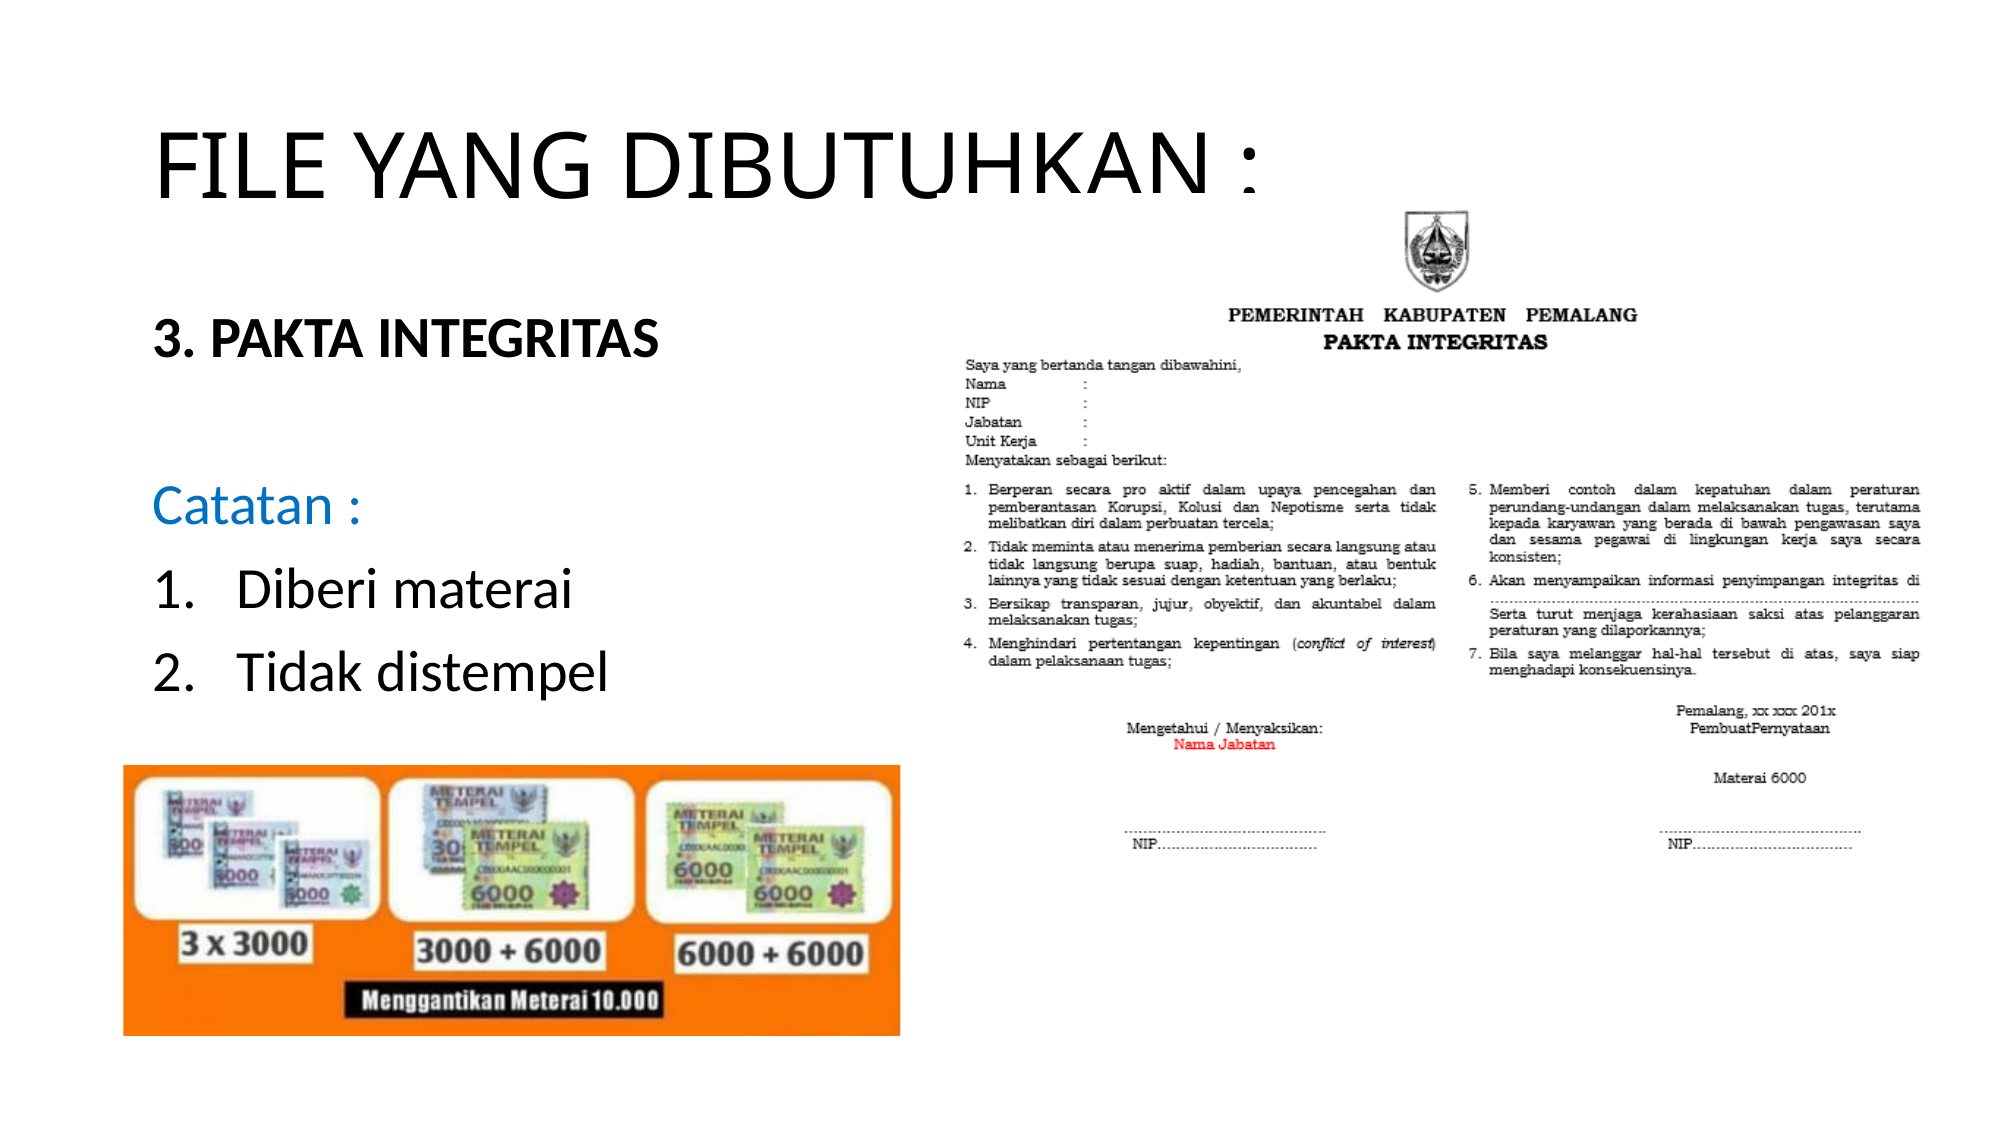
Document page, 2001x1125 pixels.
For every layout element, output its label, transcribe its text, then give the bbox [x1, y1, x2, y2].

picture [123, 765, 901, 1036]
list 3. PAKTA INTEGRITAS Catatan : Diberi materai Tidak distempel [137, 299, 872, 765]
title FILE YANG DIBUTUHKAN : [137, 59, 1863, 278]
picture [936, 193, 1946, 881]
